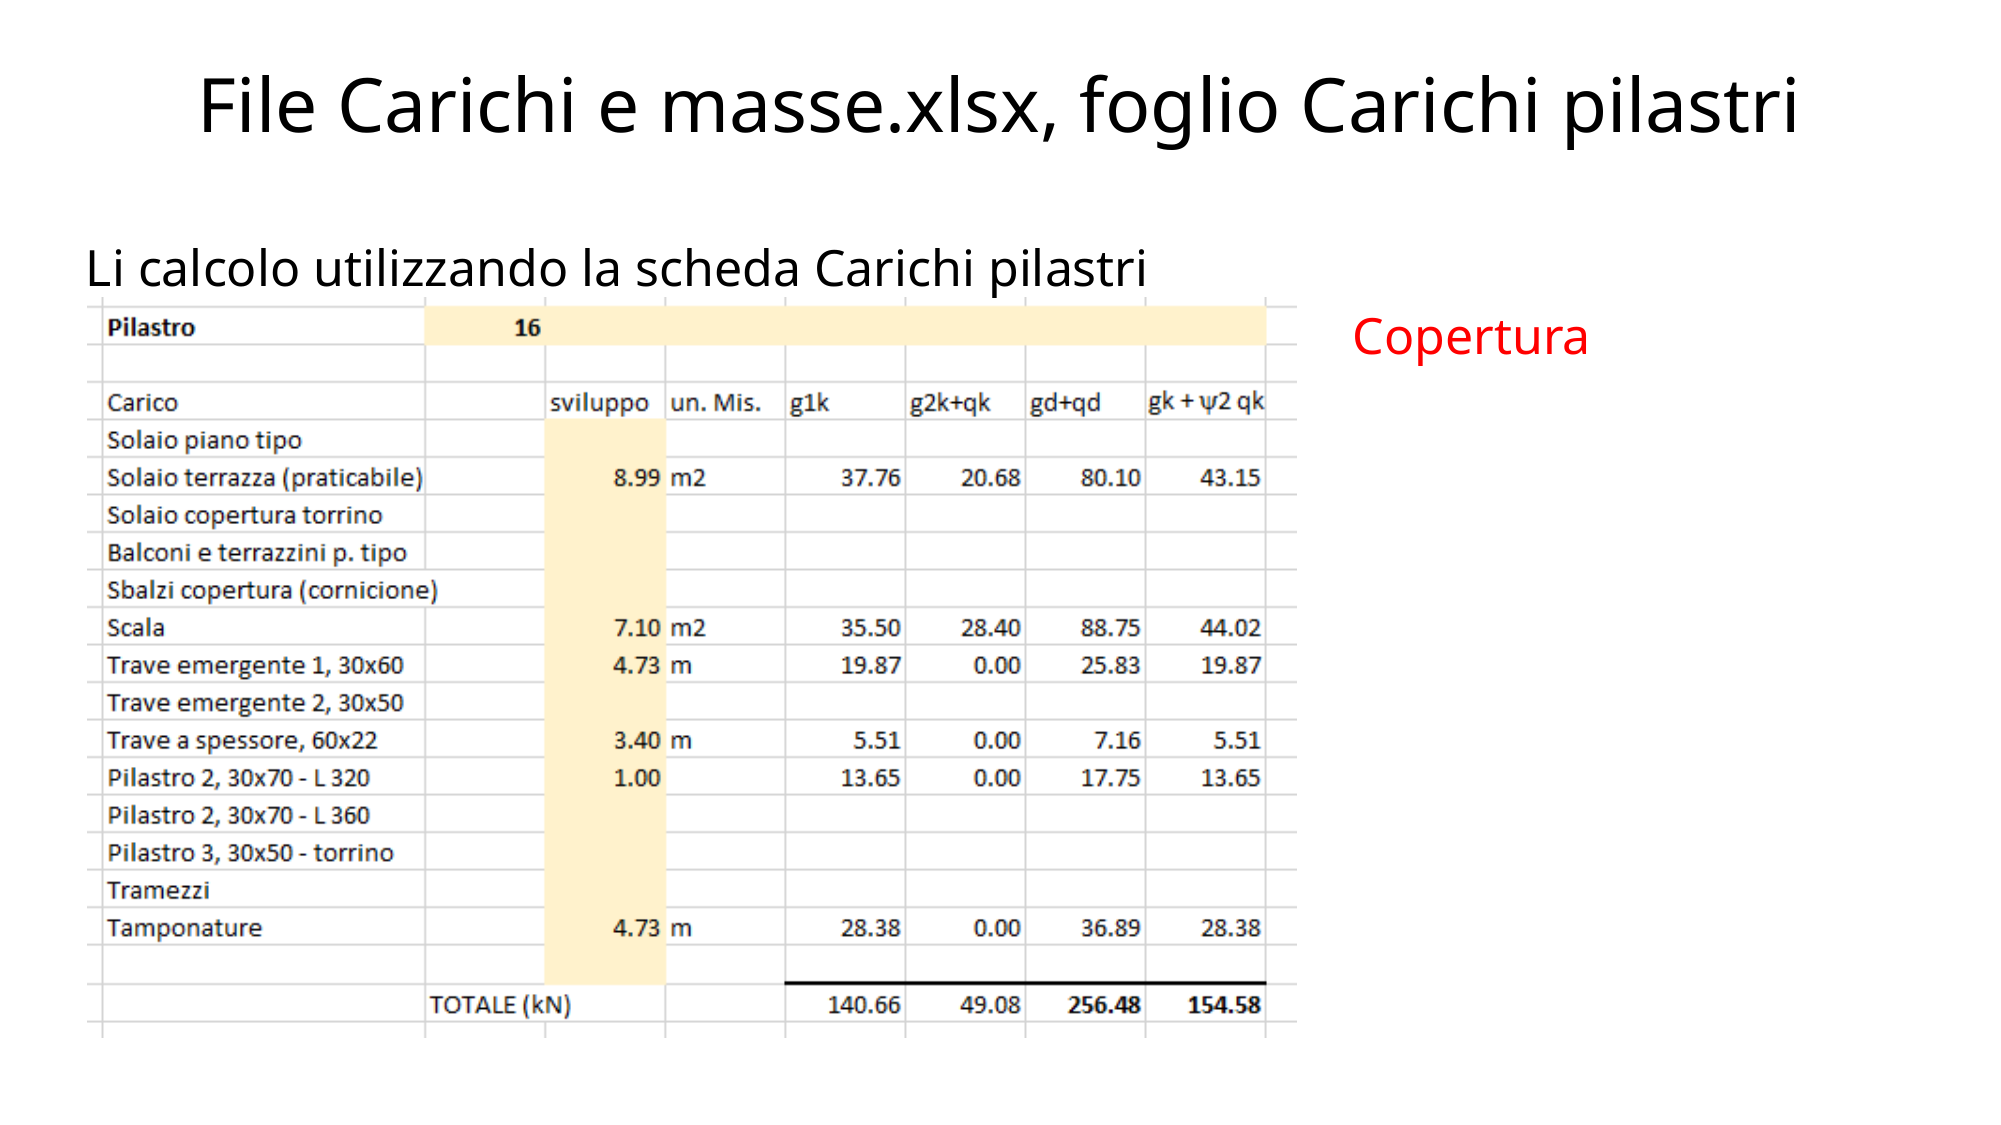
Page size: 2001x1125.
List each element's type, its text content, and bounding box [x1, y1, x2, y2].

title File Carichi e masse.xlsx, foglio Carichi pilastri [137, 0, 1863, 218]
list Li calcolo utilizzando la scheda Carichi pilastri [70, 236, 1902, 310]
picture [87, 297, 1297, 1038]
text_box Copertura [1338, 310, 1788, 384]
